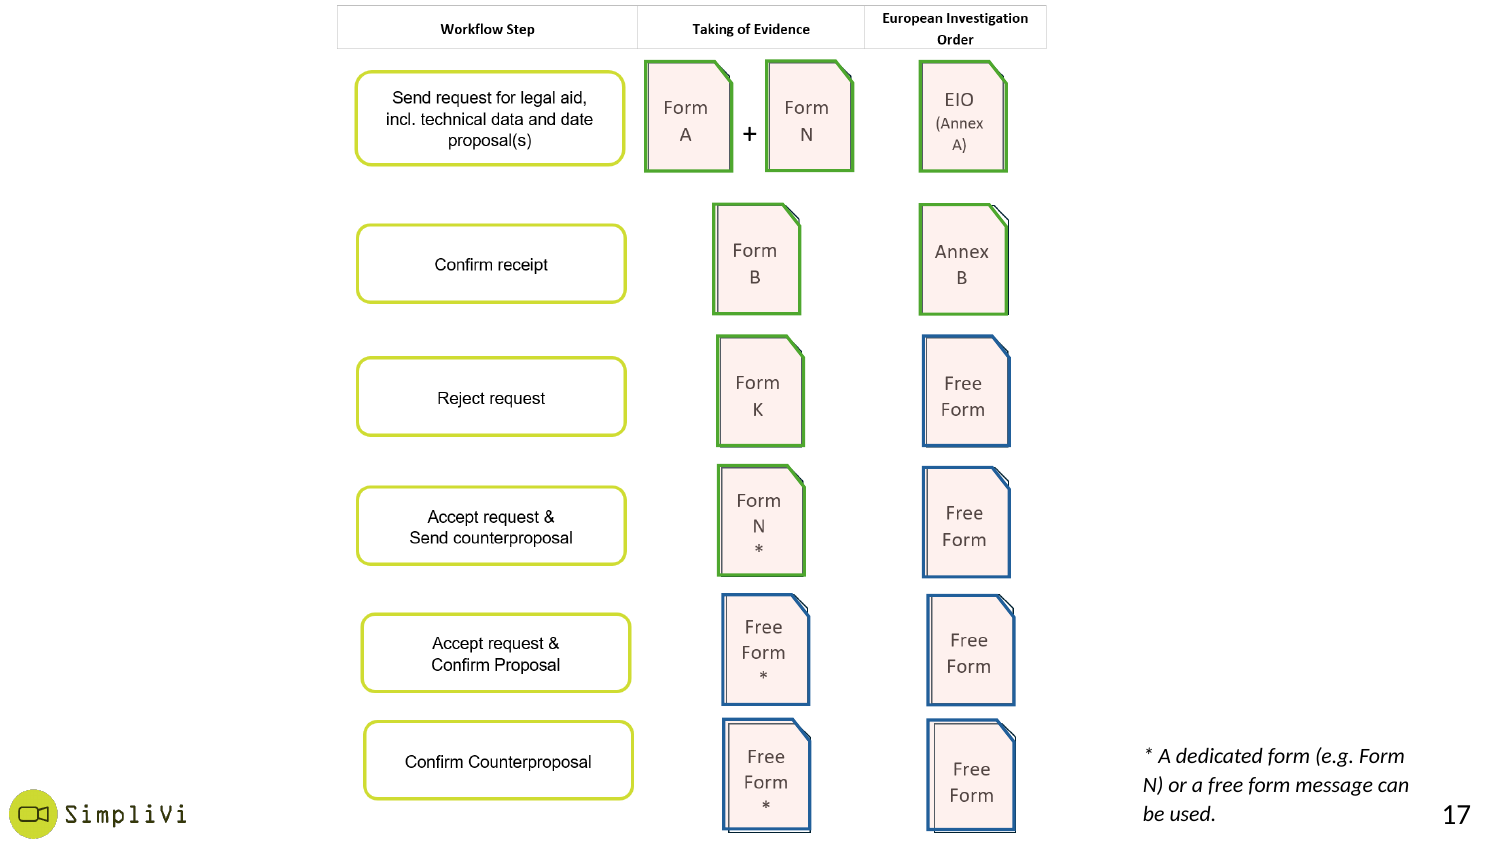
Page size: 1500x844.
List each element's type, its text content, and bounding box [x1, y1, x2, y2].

slide_number 17 [1427, 787, 1500, 833]
picture [9, 788, 205, 844]
text_box * A dedicated form (e.g. Form N) or a free form message can be used. [1128, 730, 1427, 834]
picture [331, 0, 1053, 844]
